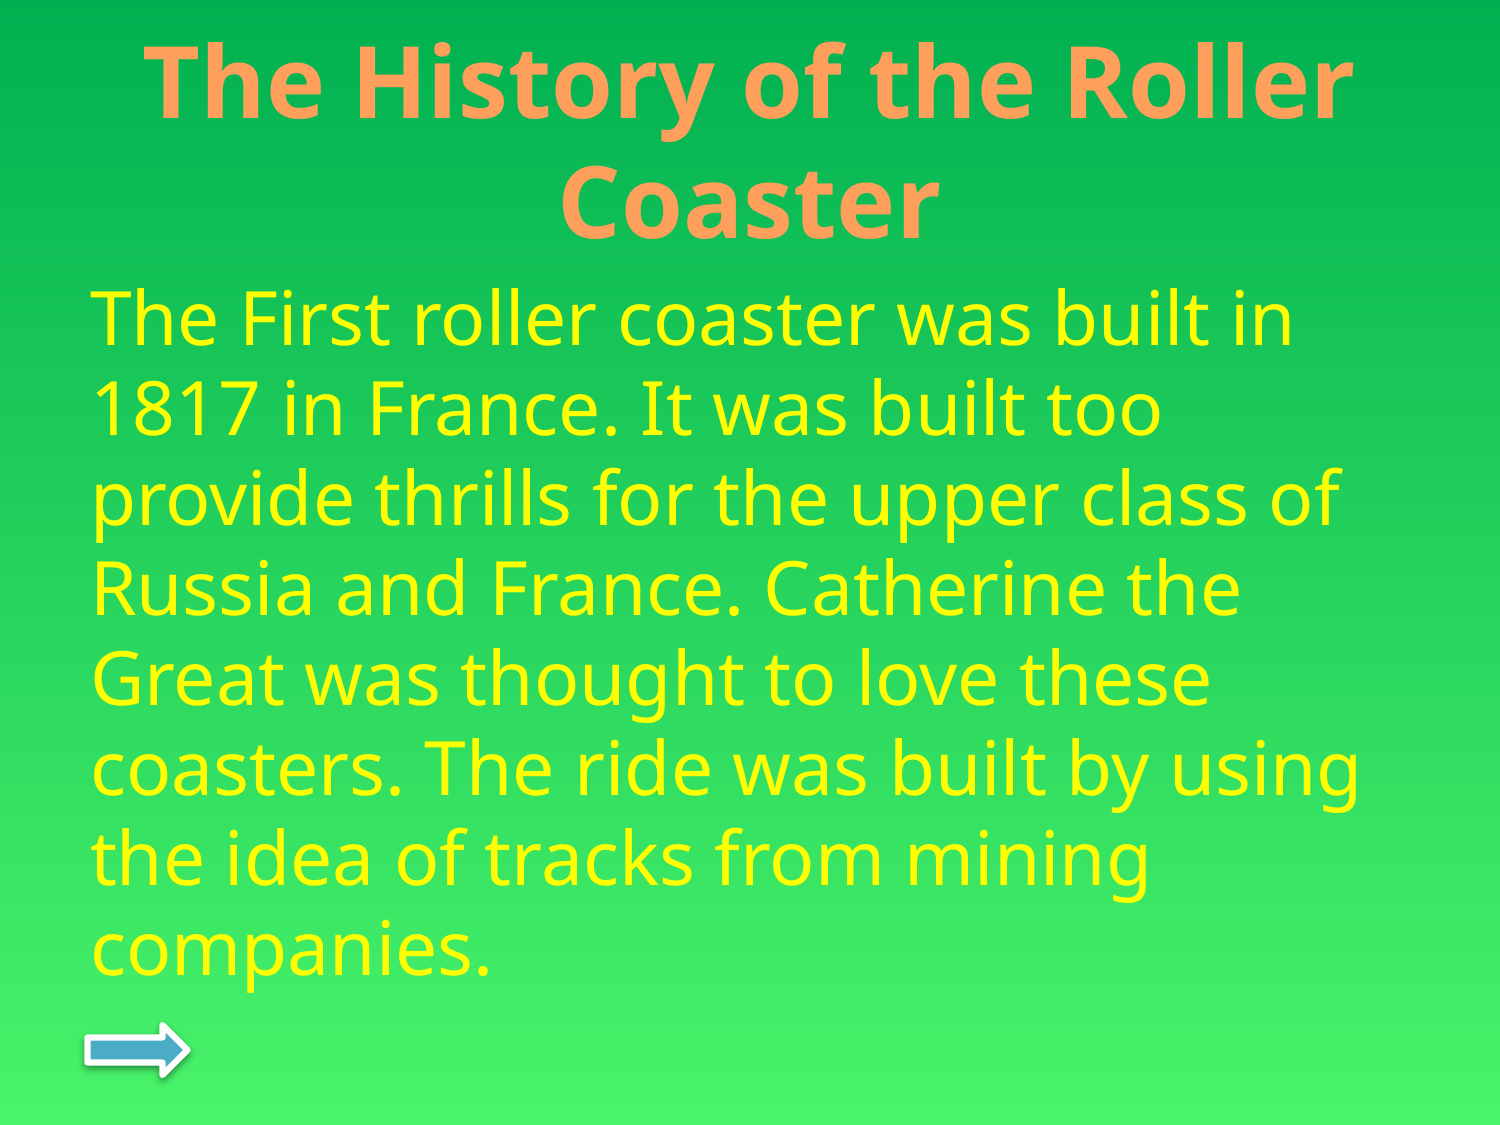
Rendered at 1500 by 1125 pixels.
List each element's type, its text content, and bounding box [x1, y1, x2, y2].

title The History of the Roller Coaster [75, 45, 1425, 233]
list The First roller coaster was built in 1817 in France. It was built too provide thrills for the upper class of Russia and France. Catherine the Great was thought to love these coasters. The ride was built by using the idea of tracks from mining companies. [75, 262, 1425, 1005]
text_box [84, 1022, 191, 1078]
